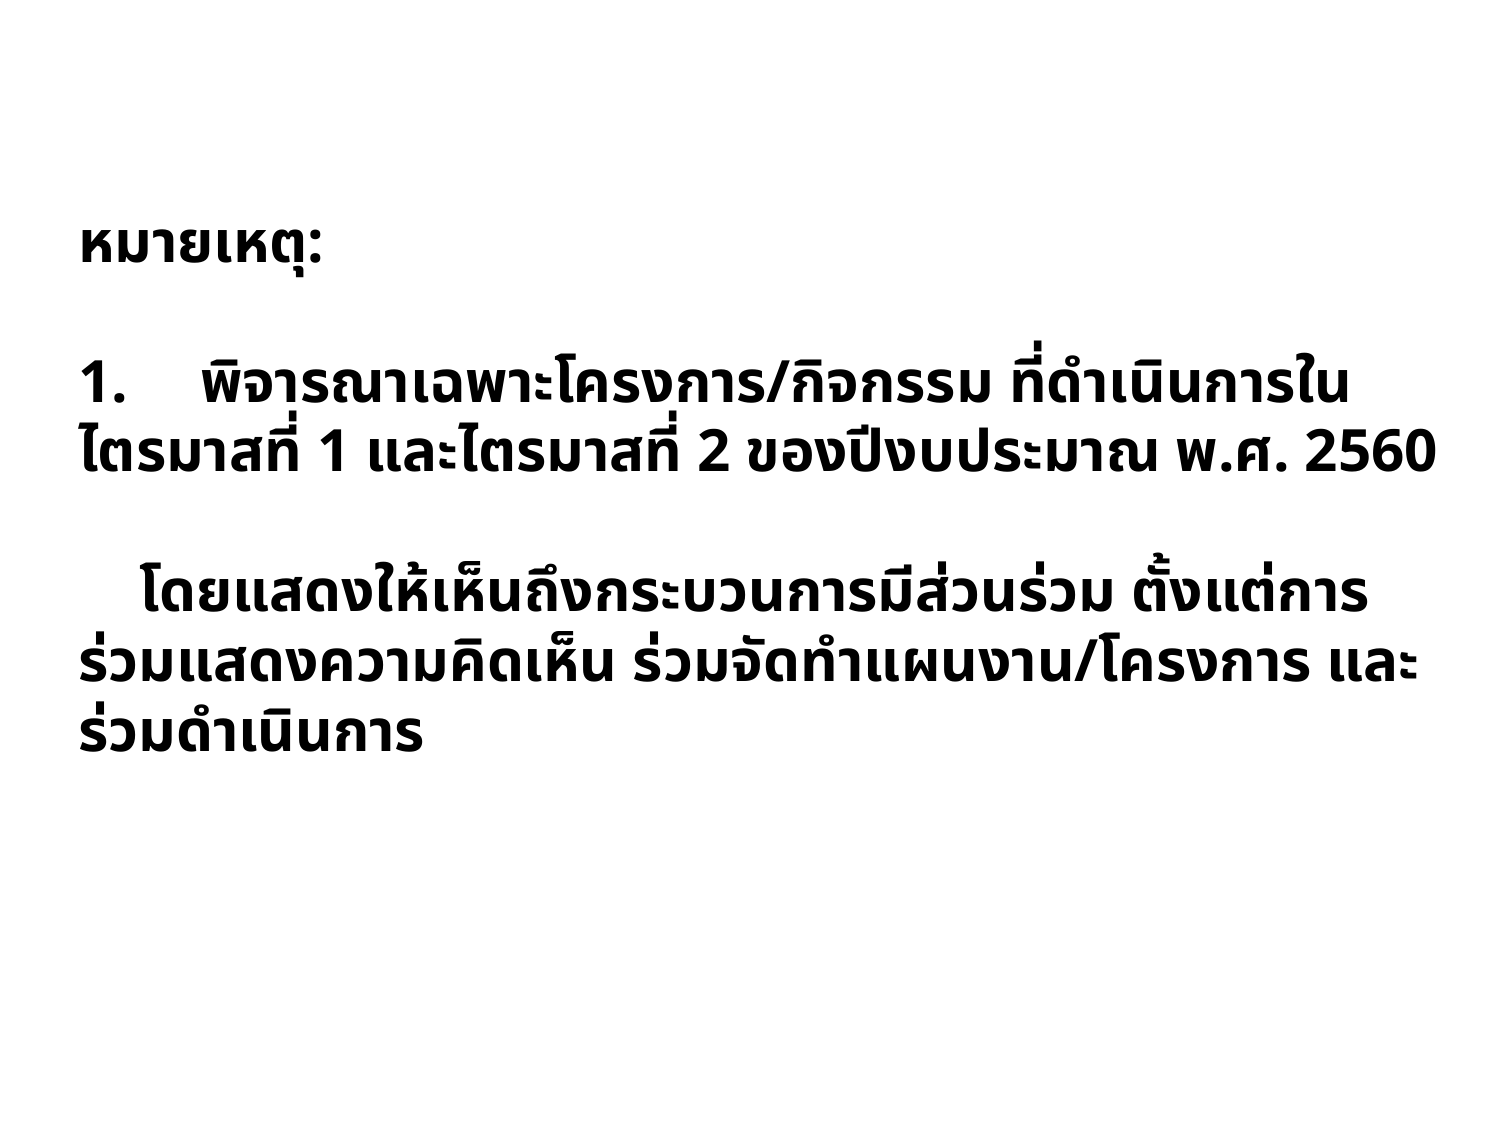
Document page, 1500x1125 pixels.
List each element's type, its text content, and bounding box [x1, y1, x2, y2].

text_box หมายเหตุ: พิจารณาเฉพาะโครงการ/กิจกรรม ที่ดำเนินการใน ไตรมาสที่ 1 และไตรมาสที่ 2 ของปีงบประมาณ พ.ศ. 2560 โดยแสดงให้เห็นถึงกระบวนการมีส่วนร่วม ตั้งแต่การร่วมแสดงความคิดเห็น ร่วมจัดทำแผนงาน/โครงการ และร่วมดำเนินการ [63, 196, 1455, 771]
